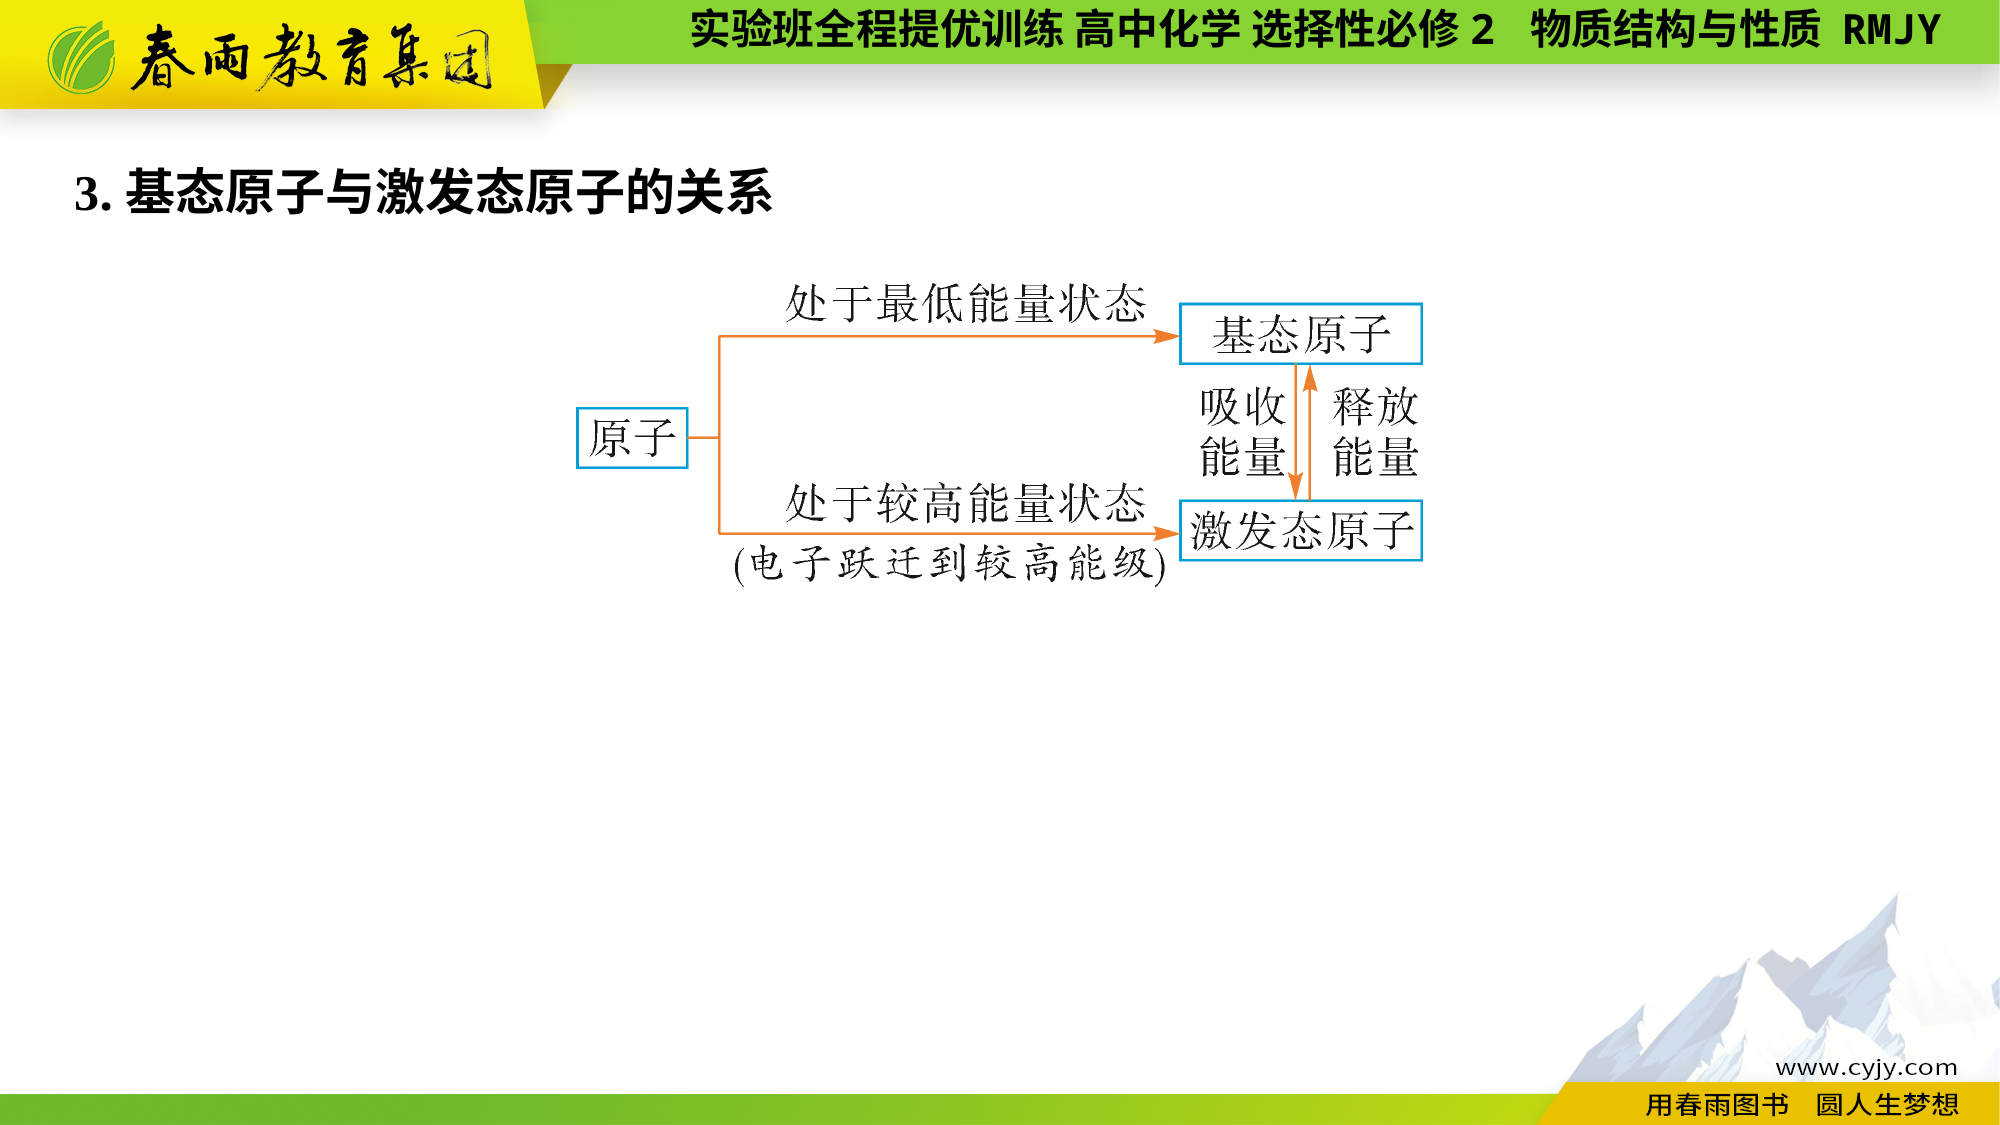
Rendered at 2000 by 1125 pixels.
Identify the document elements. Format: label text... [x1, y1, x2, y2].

list 3.基态原子与激发态原子的关系 [59, 122, 1944, 217]
picture [0, 0, 2000, 1125]
